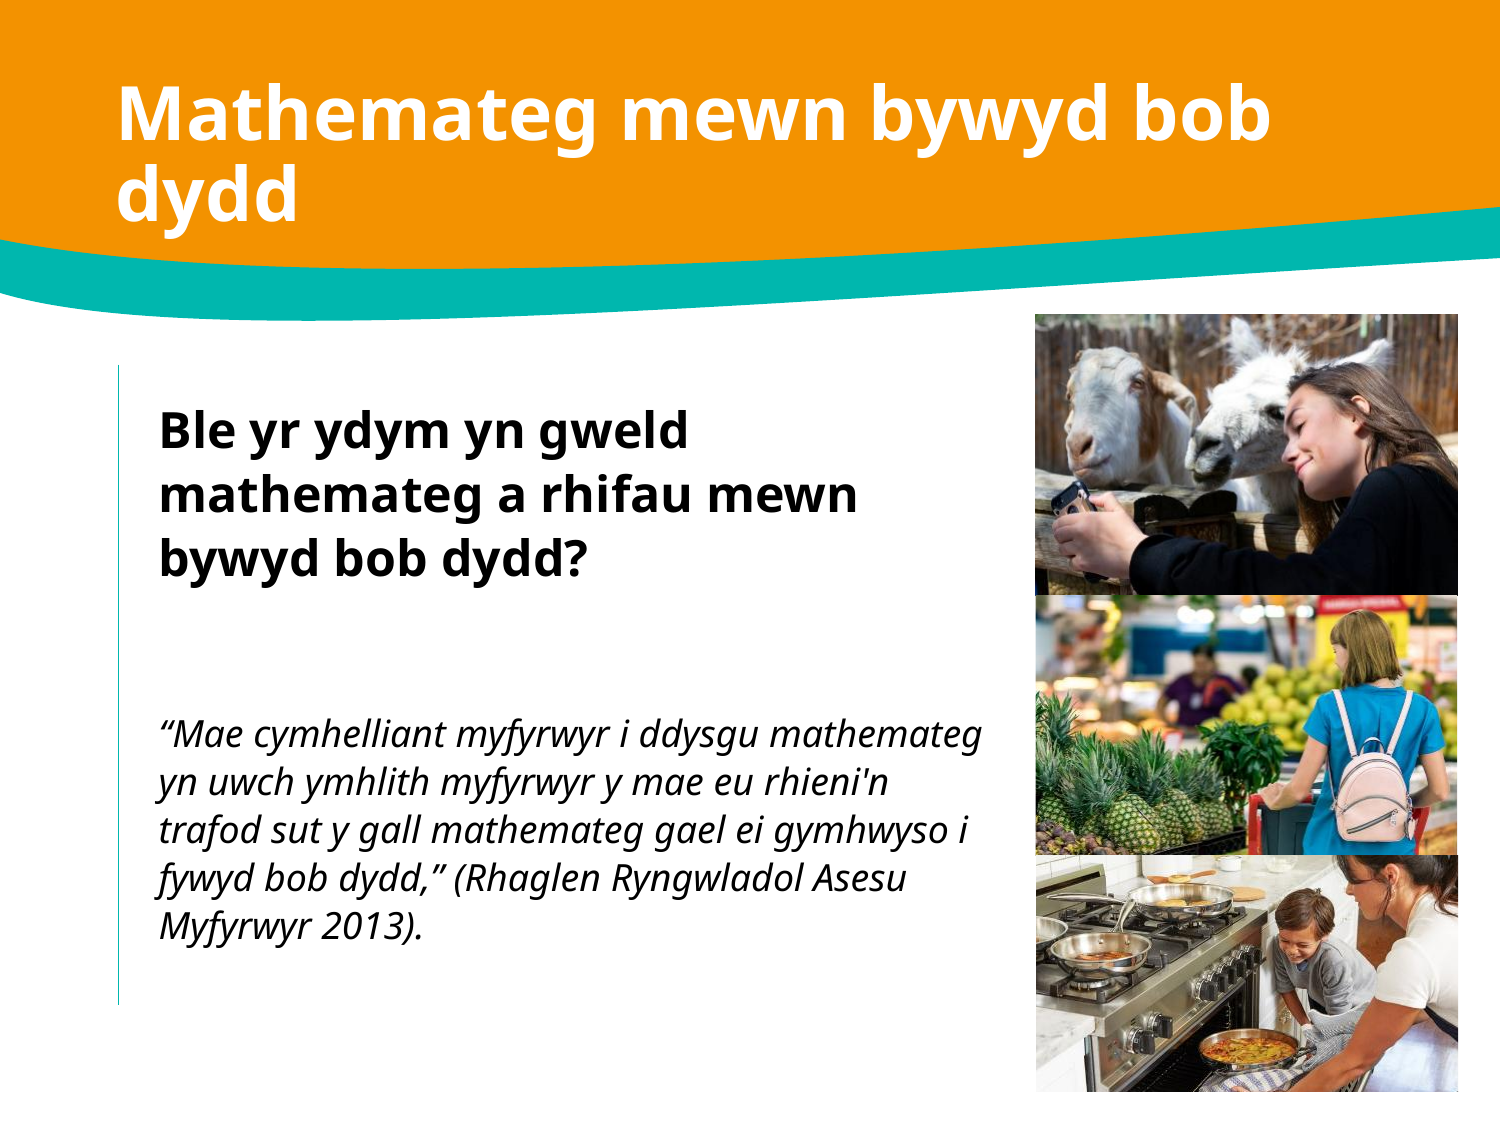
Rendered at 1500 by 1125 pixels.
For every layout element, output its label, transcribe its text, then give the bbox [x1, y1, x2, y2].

picture [1035, 314, 1459, 1092]
list Mathemateg mewn bywyd bob dydd [100, 67, 1434, 258]
text_box Ble yr ydym yn gweld mathemateg a rhifau mewn bywyd bob dydd? “Mae cymhelliant myfyrwyr i ddysgu mathemateg yn uwch ymhlith myfyrwyr y mae eu rhieni'n trafod sut y gall mathemateg gael ei gymhwyso i fywyd bob dydd,” (Rhaglen Ryngwladol Asesu Myfyrwyr 2013). [143, 386, 1013, 955]
